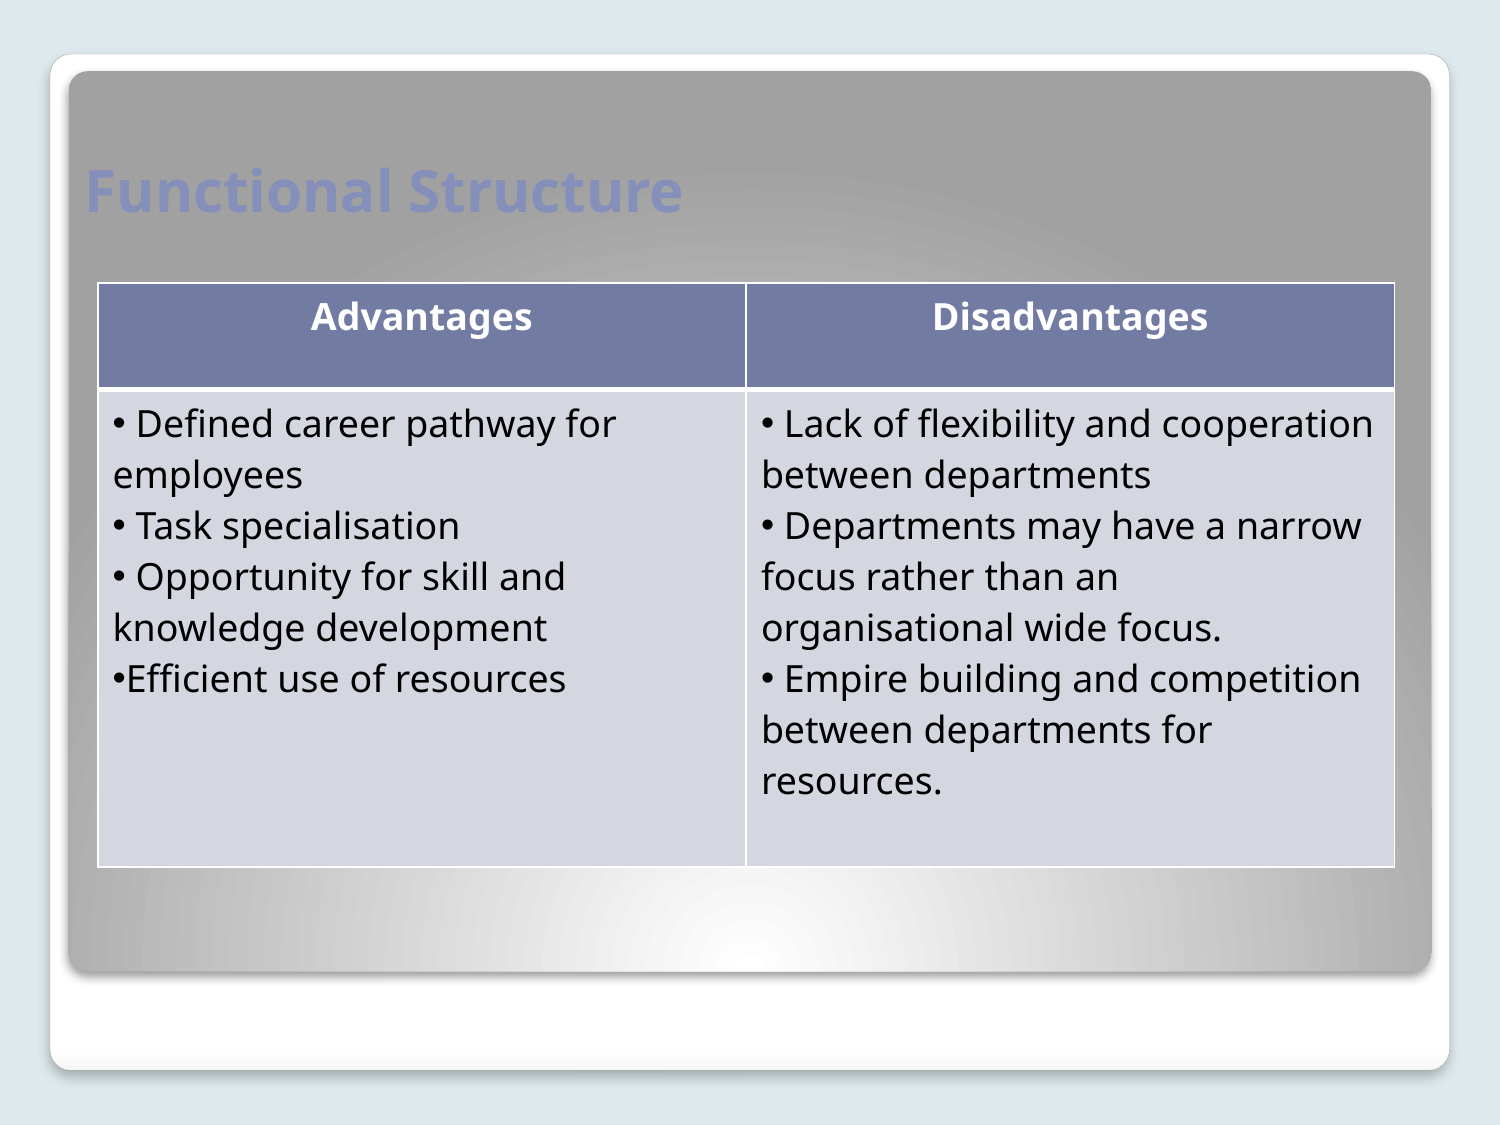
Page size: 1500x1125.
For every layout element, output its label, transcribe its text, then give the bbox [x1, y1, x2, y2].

table_header Advantages [99, 284, 745, 387]
table_cell Defined career pathway for employees Task specialisation Opportunity for skill and knowledge development Efficient use of resources [99, 392, 745, 866]
table_cell Lack of flexibility and cooperation between departments Departments may have a narrow focus rather than an organisational wide focus. Empire building and competition between departments for resources. [747, 392, 1394, 866]
title Functional Structure [70, 58, 1413, 232]
table_header Disadvantages [747, 284, 1394, 387]
